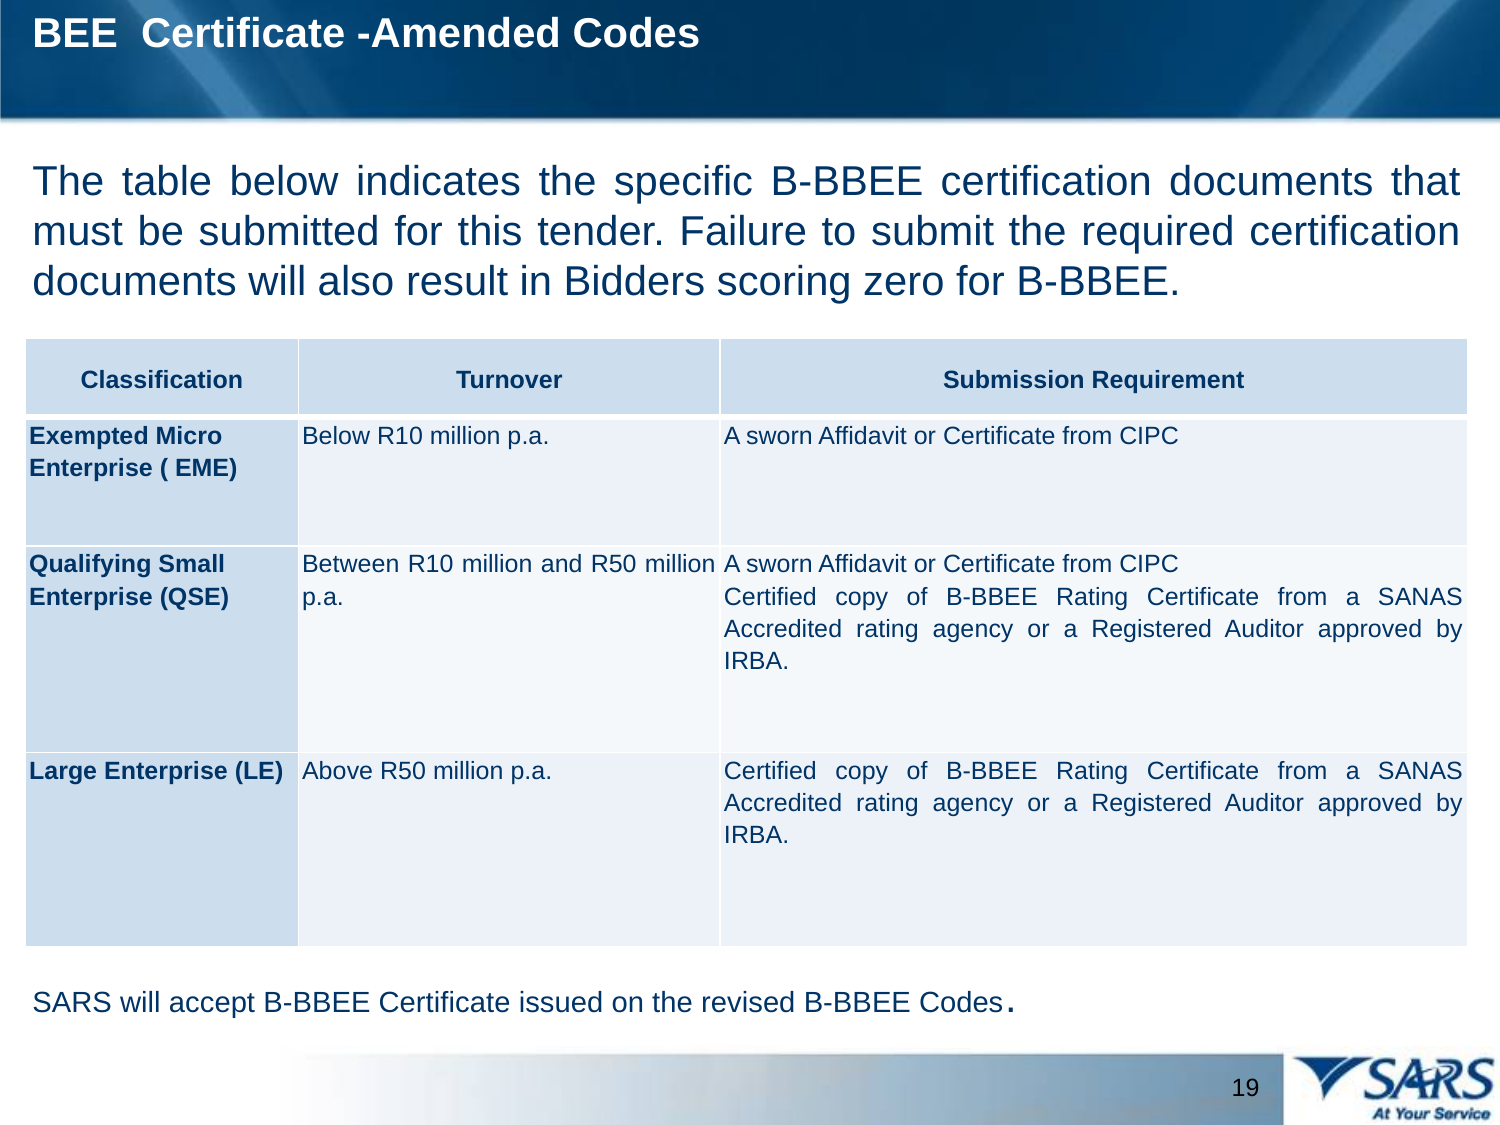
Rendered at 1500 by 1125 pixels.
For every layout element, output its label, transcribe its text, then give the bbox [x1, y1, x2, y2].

text_box 19 [1216, 1063, 1288, 1116]
picture [0, 0, 1500, 1125]
table_cell A sworn Affidavit or Certificate from CIPC [721, 420, 1467, 545]
table_cell Below R10 million p.a. [299, 420, 719, 545]
table_header Turnover [299, 339, 719, 414]
table_header Classification [26, 339, 298, 414]
table_cell Large Enterprise (LE) [26, 753, 298, 946]
table_cell A sworn Affidavit or Certificate from CIPC Certified copy of B-BBEE Rating Certificate from a SANAS Accredited rating agency or a Registered Auditor approved by IRBA. [721, 547, 1467, 752]
text_box The table below indicates the specific B-BBEE certification documents that must be submitted for this tender. Failure to submit the required certification documents will also result in Bidders scoring zero for B-BBEE. SARS will accept B-BBEE Certificate issued on the revised B-BBEE Codes. [17, 146, 1476, 1029]
table_cell Exempted Micro Enterprise ( EME) [26, 420, 298, 545]
title BEE Certificate -Amended Codes [31, 17, 1485, 113]
table_cell Above R50 million p.a. [299, 753, 719, 946]
table_cell Qualifying Small Enterprise (QSE) [26, 547, 298, 752]
table_header Submission Requirement [721, 339, 1467, 414]
table_cell Between R10 million and R50 million p.a. [299, 547, 719, 752]
table_cell Certified copy of B-BBEE Rating Certificate from a SANAS Accredited rating agency or a Registered Auditor approved by IRBA. [721, 753, 1467, 946]
